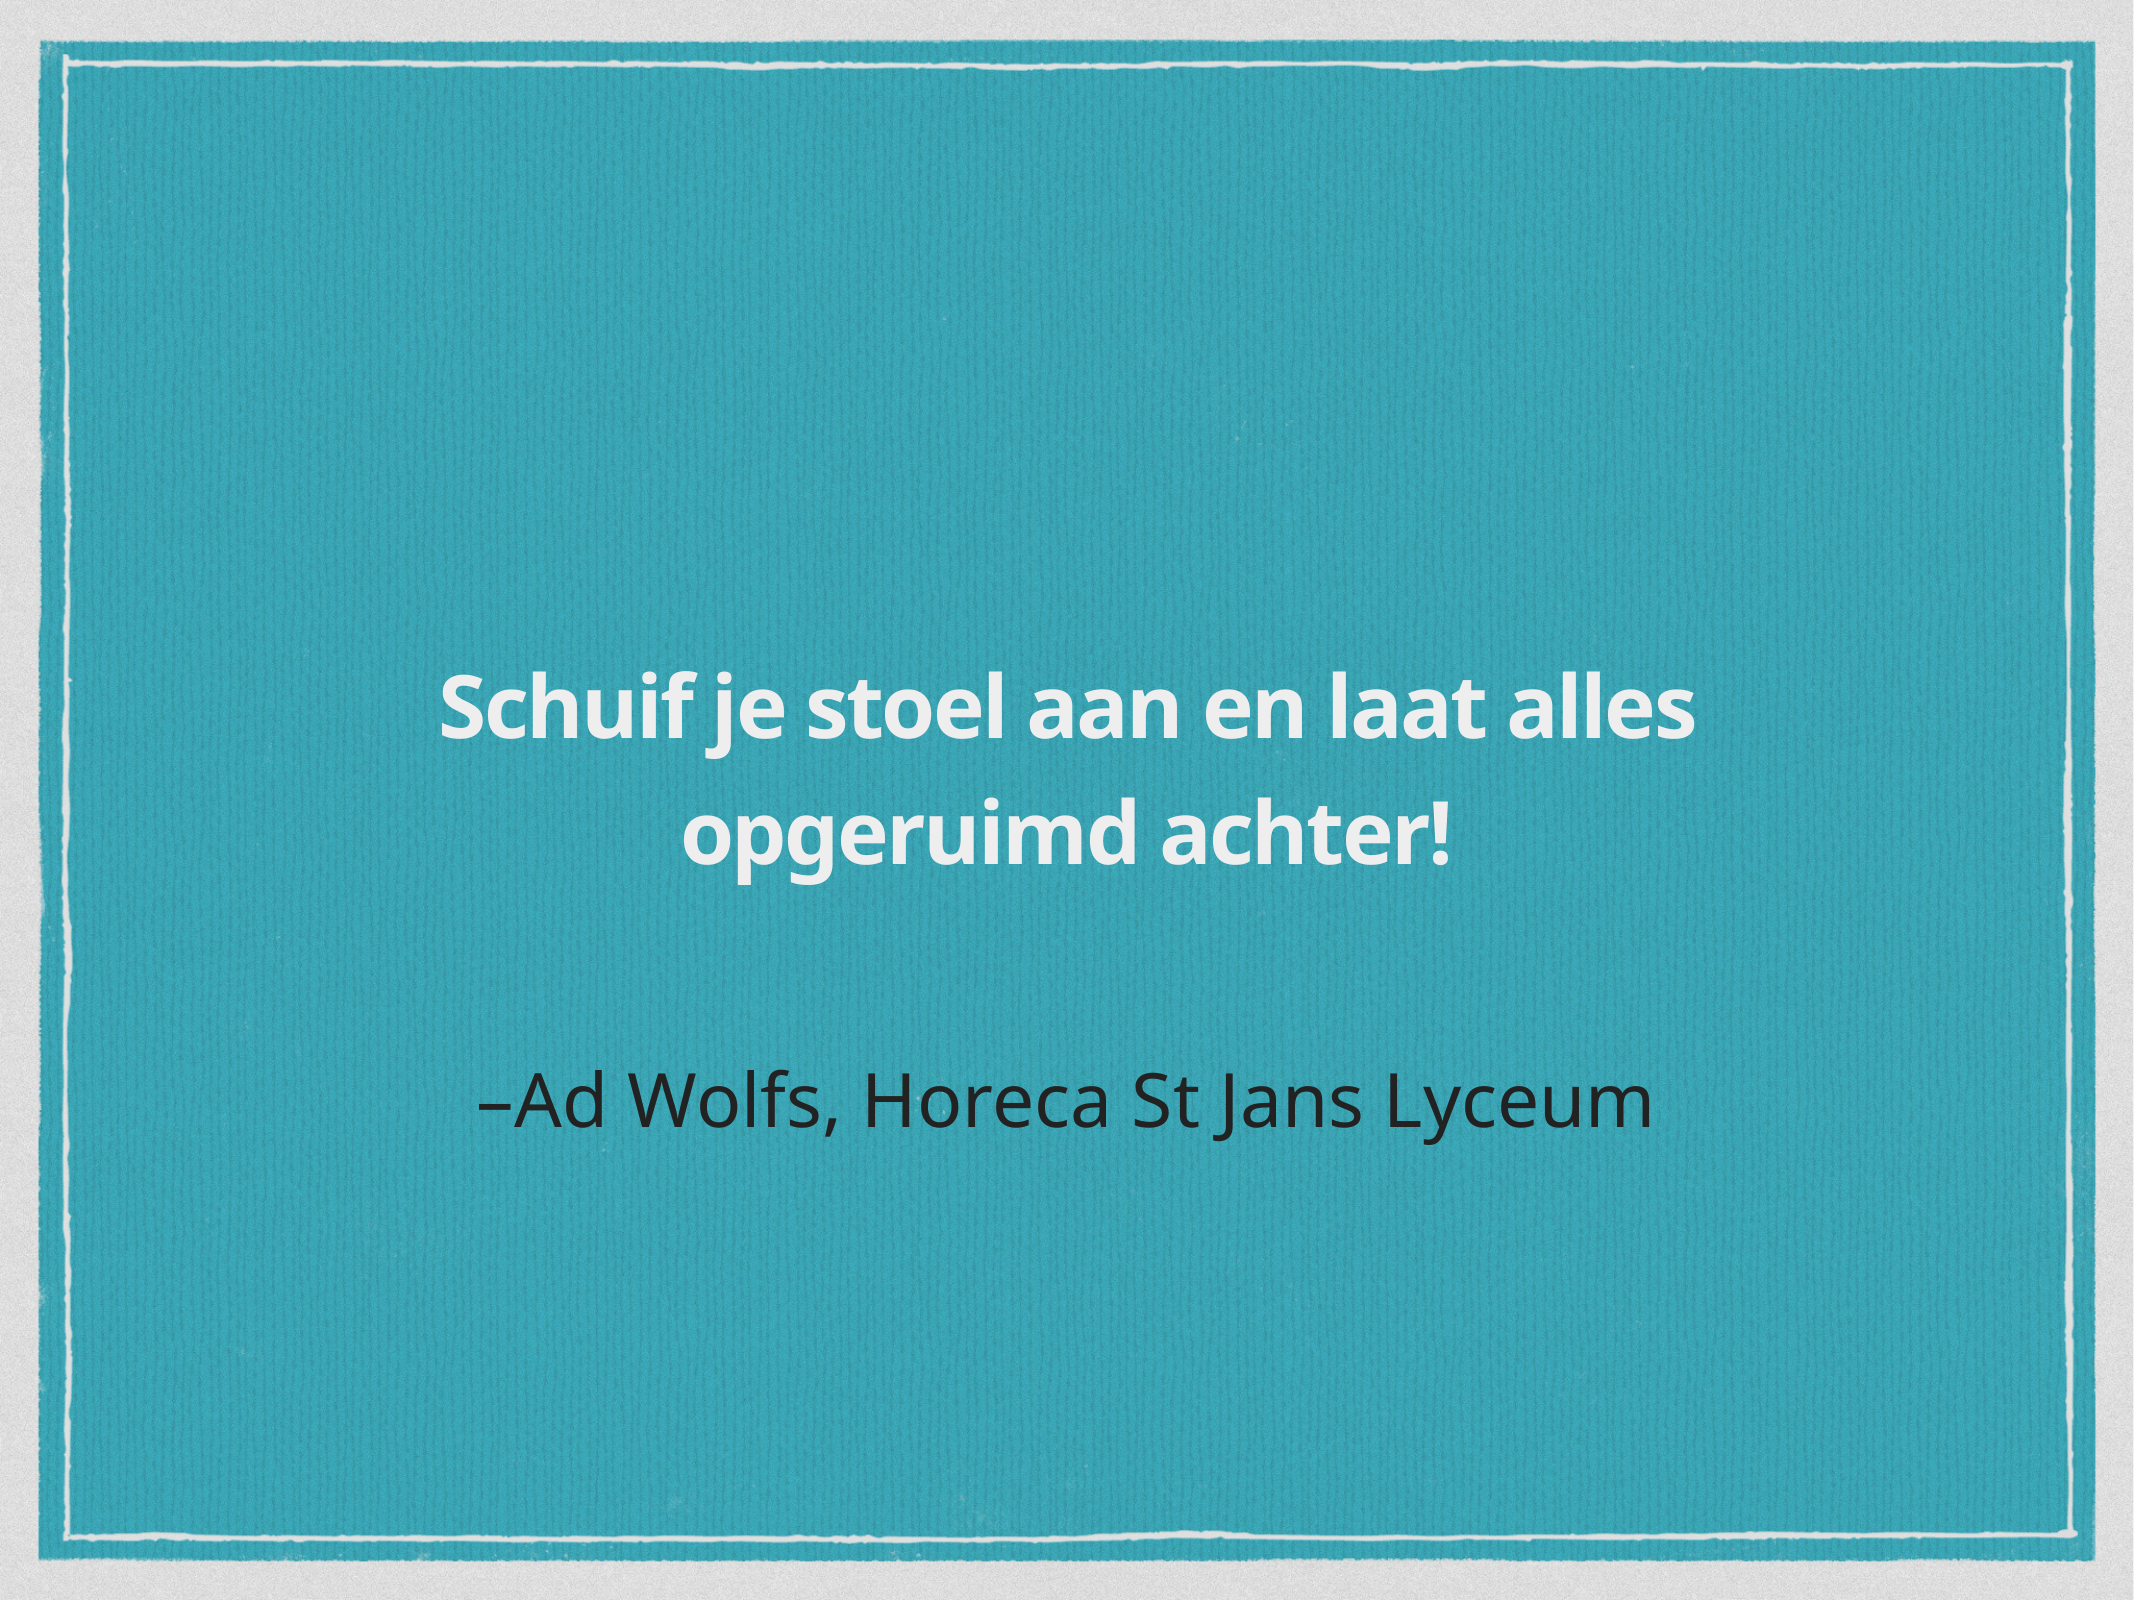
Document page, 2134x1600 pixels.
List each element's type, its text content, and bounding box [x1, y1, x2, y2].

picture [0, 0, 2134, 1600]
list –Ad Wolfs, Horeca St Jans Lyceum [207, 1043, 1926, 1151]
list Schuif je stoel aan en laat alles opgeruimd achter! [207, 631, 1926, 882]
